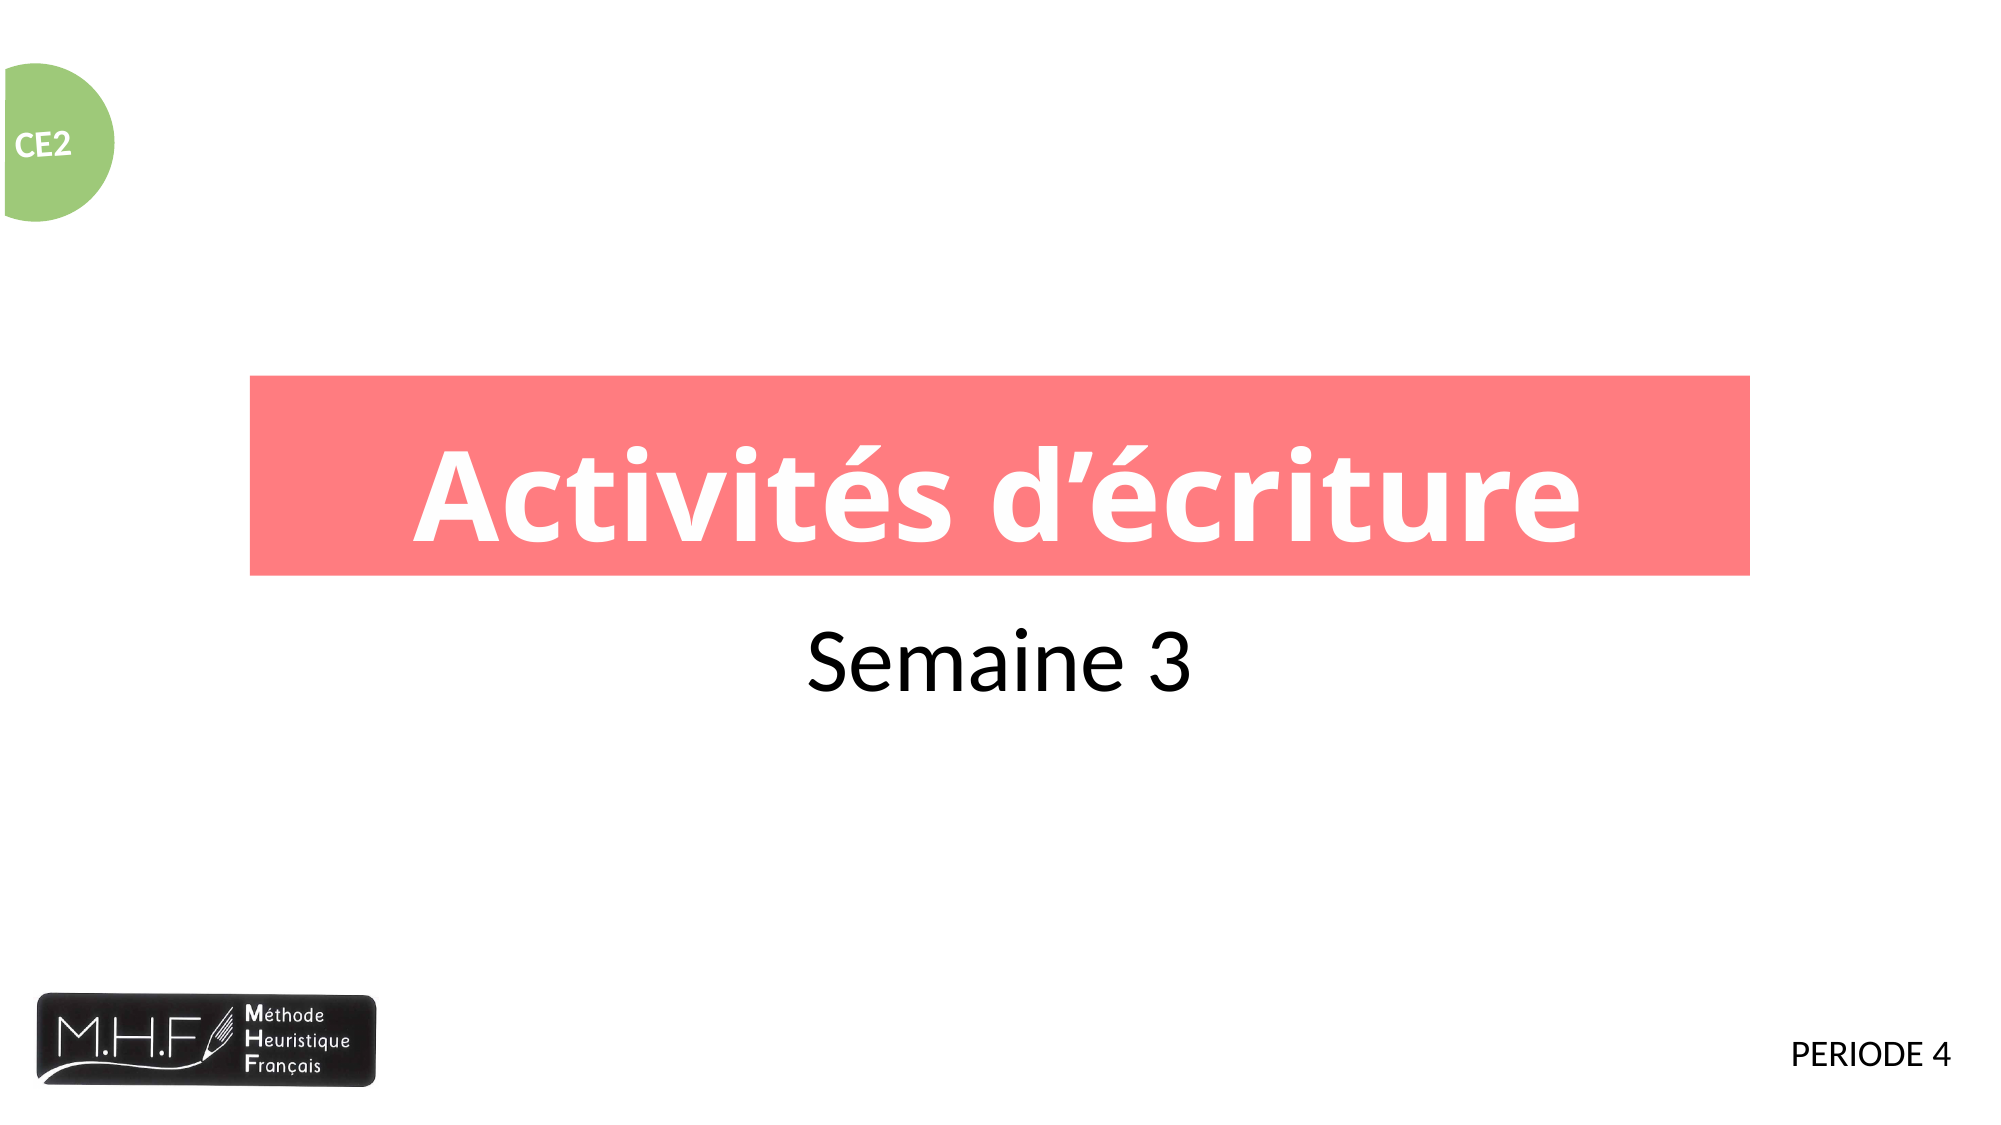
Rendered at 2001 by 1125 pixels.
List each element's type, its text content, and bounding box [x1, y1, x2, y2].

text_box PERIODE 4 [1362, 1021, 1967, 1082]
title Activités d’écriture [249, 375, 1750, 576]
picture [33, 990, 379, 1089]
subtitle Semaine 3 [249, 604, 1750, 877]
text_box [0, 49, 112, 237]
